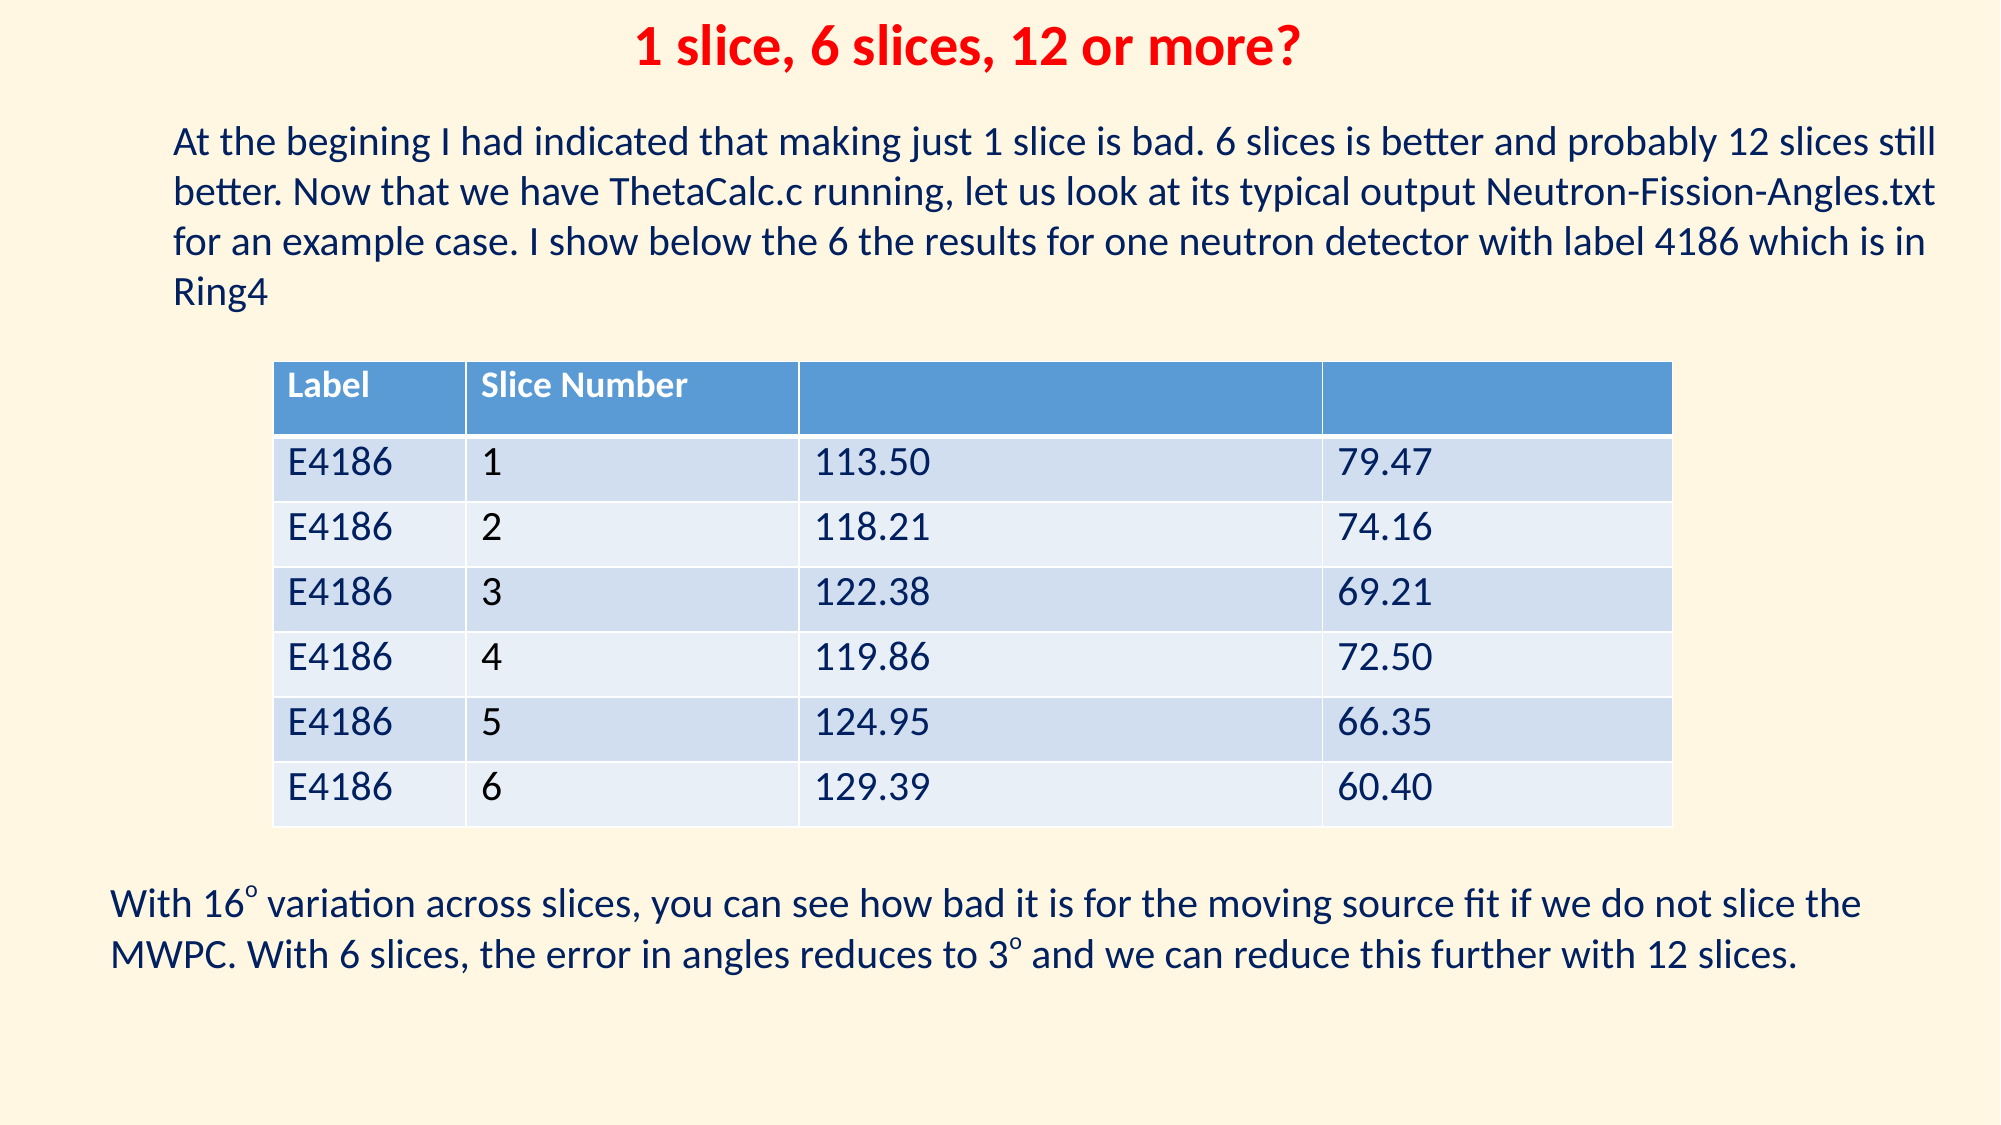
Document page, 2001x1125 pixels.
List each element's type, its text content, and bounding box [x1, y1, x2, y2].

text_box At the begining I had indicated that making just 1 slice is bad. 6 slices is better and probably 12 slices still better. Now that we have ThetaCalc.c running, let us look at its typical output Neutron-Fission-Angles.txt for an example case. I show below the 6 the results for one neutron detector with label 4186 which is in Ring4 [158, 106, 1968, 322]
text_box With 16o variation across slices, you can see how bad it is for the moving source fit if we do not slice the MWPC. With 6 slices, the error in angles reduces to 3o and we can reduce this further with 12 slices. [95, 866, 1905, 985]
text_box 1 slice, 6 slices, 12 or more? [619, 0, 1327, 85]
